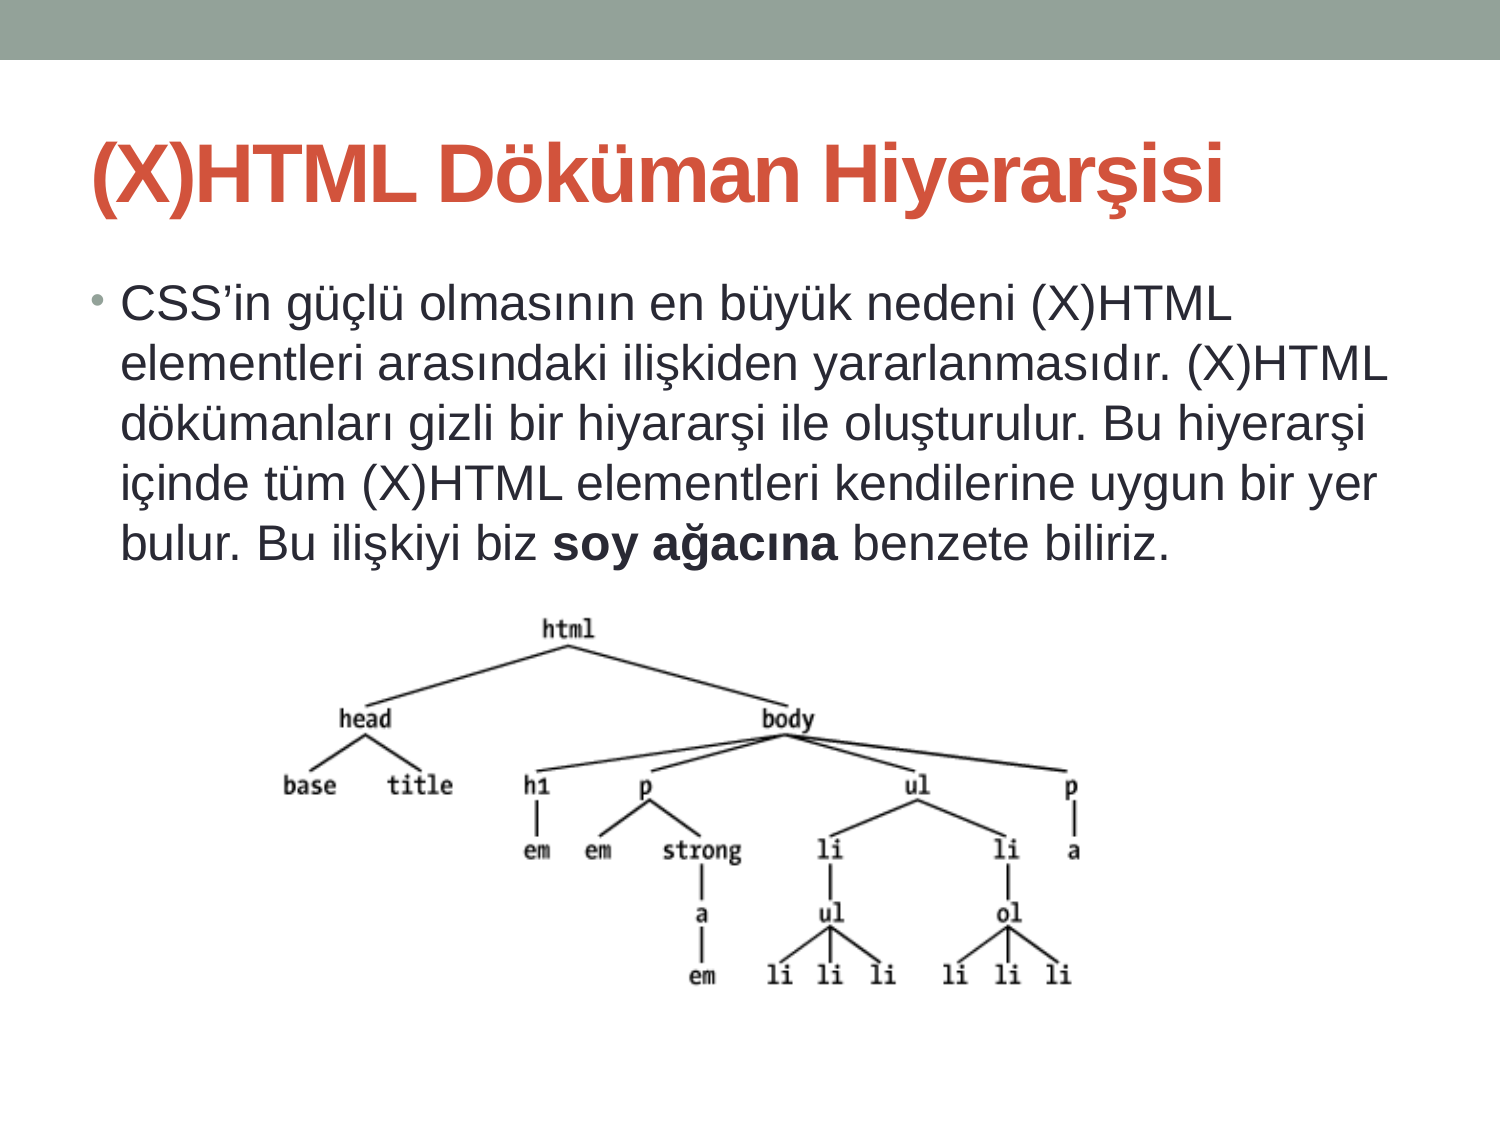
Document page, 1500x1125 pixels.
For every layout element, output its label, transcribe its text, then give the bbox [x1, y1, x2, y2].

list CSS’in güçlü olmasının en büyük nedeni (X)HTML elementleri arasındaki ilişkiden yararlanmasıdır. (X)HTML dökümanları gizli bir hiyararşi ile oluşturulur. Bu hiyerarşi içinde tüm (X)HTML elementleri kendilerine uygun bir yer bulur. Bu ilişkiyi biz soy ağacına benzete biliriz. [75, 262, 1425, 1063]
picture [277, 609, 1093, 996]
title (X)HTML Döküman Hiyerarşisi [75, 87, 1425, 250]
